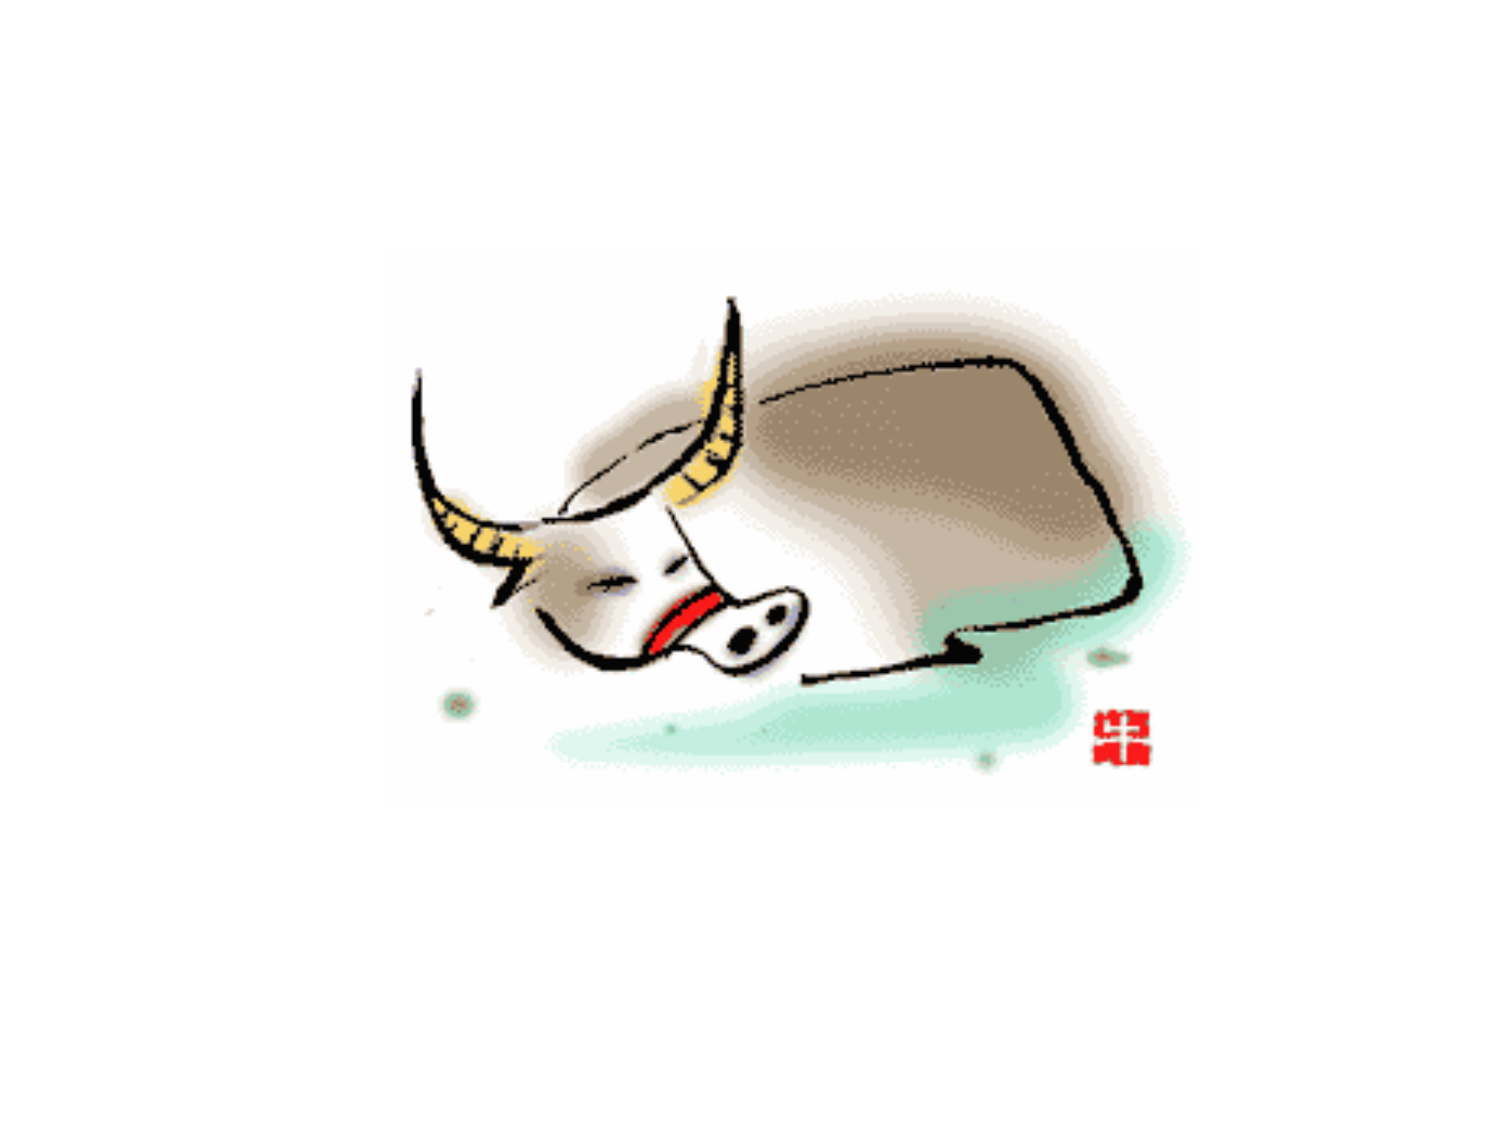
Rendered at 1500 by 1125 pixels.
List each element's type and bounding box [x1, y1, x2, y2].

picture [387, 249, 1199, 802]
